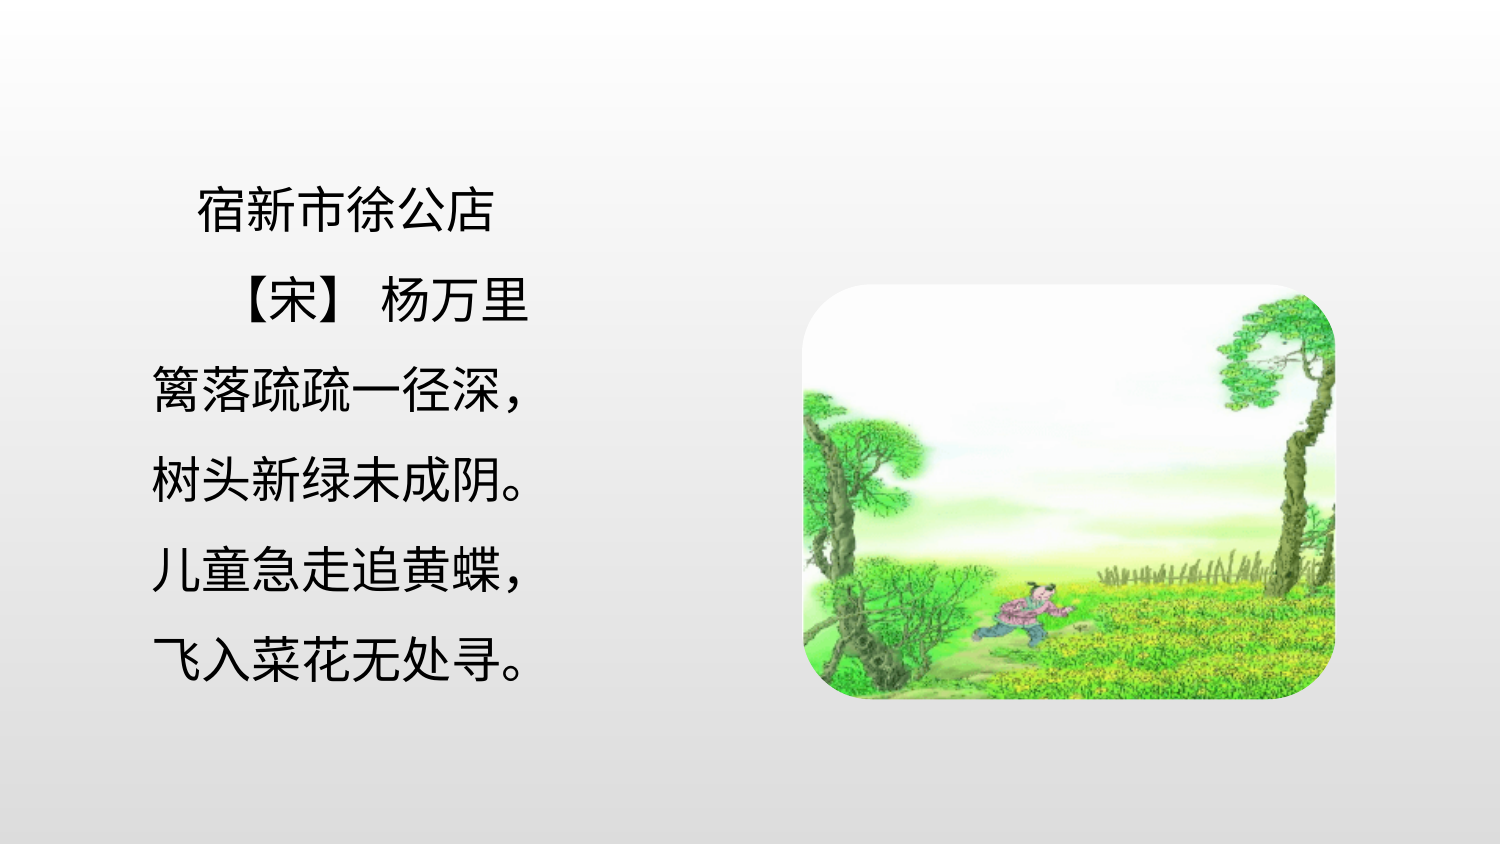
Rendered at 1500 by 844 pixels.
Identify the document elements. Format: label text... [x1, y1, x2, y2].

picture [801, 284, 1337, 700]
text_box 宿新市徐公店 【宋】 杨万里 篱落疏疏一径深， 树头新绿未成阴。 儿童急走追黄蝶， 飞入菜花无处寻。 [82, 142, 771, 694]
